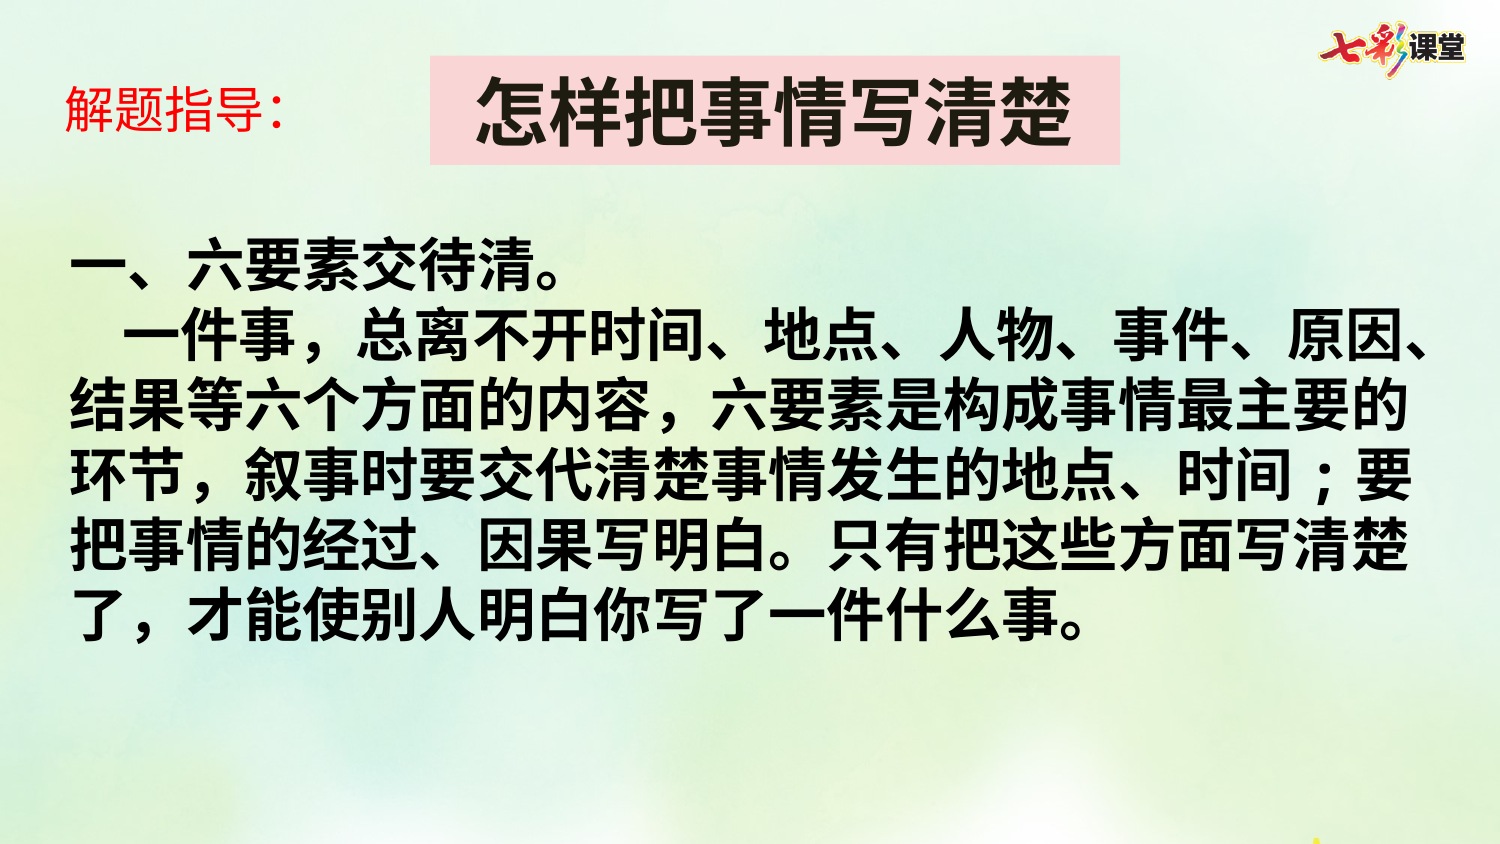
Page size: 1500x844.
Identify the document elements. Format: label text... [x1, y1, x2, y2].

text_box 解题指导： [49, 71, 330, 147]
picture [0, 0, 1500, 844]
text_box 一、六要素交待清。 一件事，总离不开时间、地点、人物、事件、原因、结果等六个方面的内容，六要素是构成事情最主要的环节，叙事时要交代清楚事情发生的地点、时间;要把事情的经过、因果写明白。只有把这些方面写清楚了，才能使别人明白你写了一件什么事。 [54, 220, 1446, 656]
text_box 怎样把事情写清楚 [430, 55, 1121, 165]
